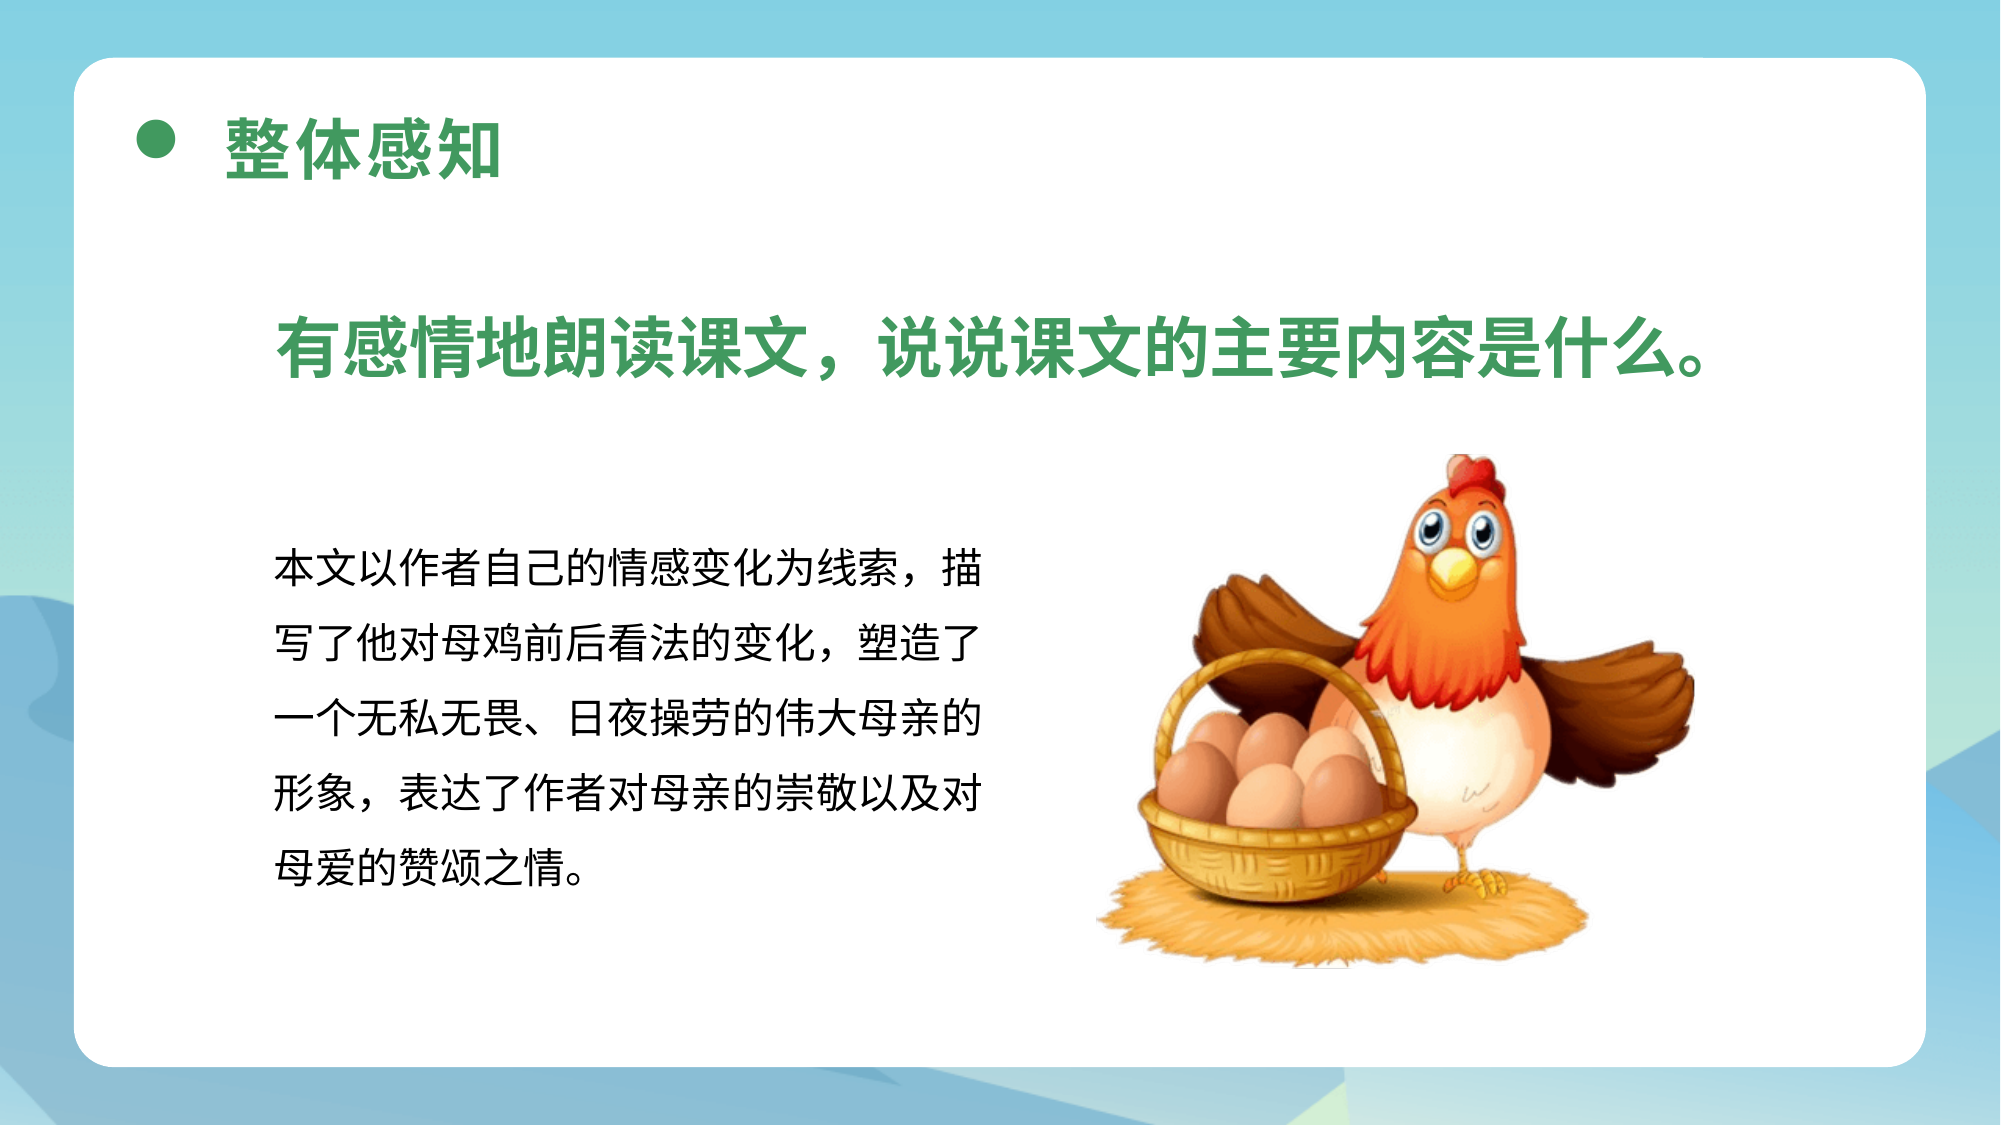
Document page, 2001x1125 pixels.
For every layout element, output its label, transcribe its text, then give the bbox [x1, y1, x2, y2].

text_box 有感情地朗读课文，说说课文的主要内容是什么。 [183, 258, 1816, 394]
text_box 本文以作者自己的情感变化为线索，描写了他对母鸡前后看法的变化，塑造了一个无私无畏、日夜操劳的伟大母亲的形象，表达了作者对母亲的崇敬以及对母爱的赞颂之情。 [258, 509, 1030, 900]
text_box 整体感知 [116, 60, 575, 196]
picture [0, 0, 2001, 1125]
